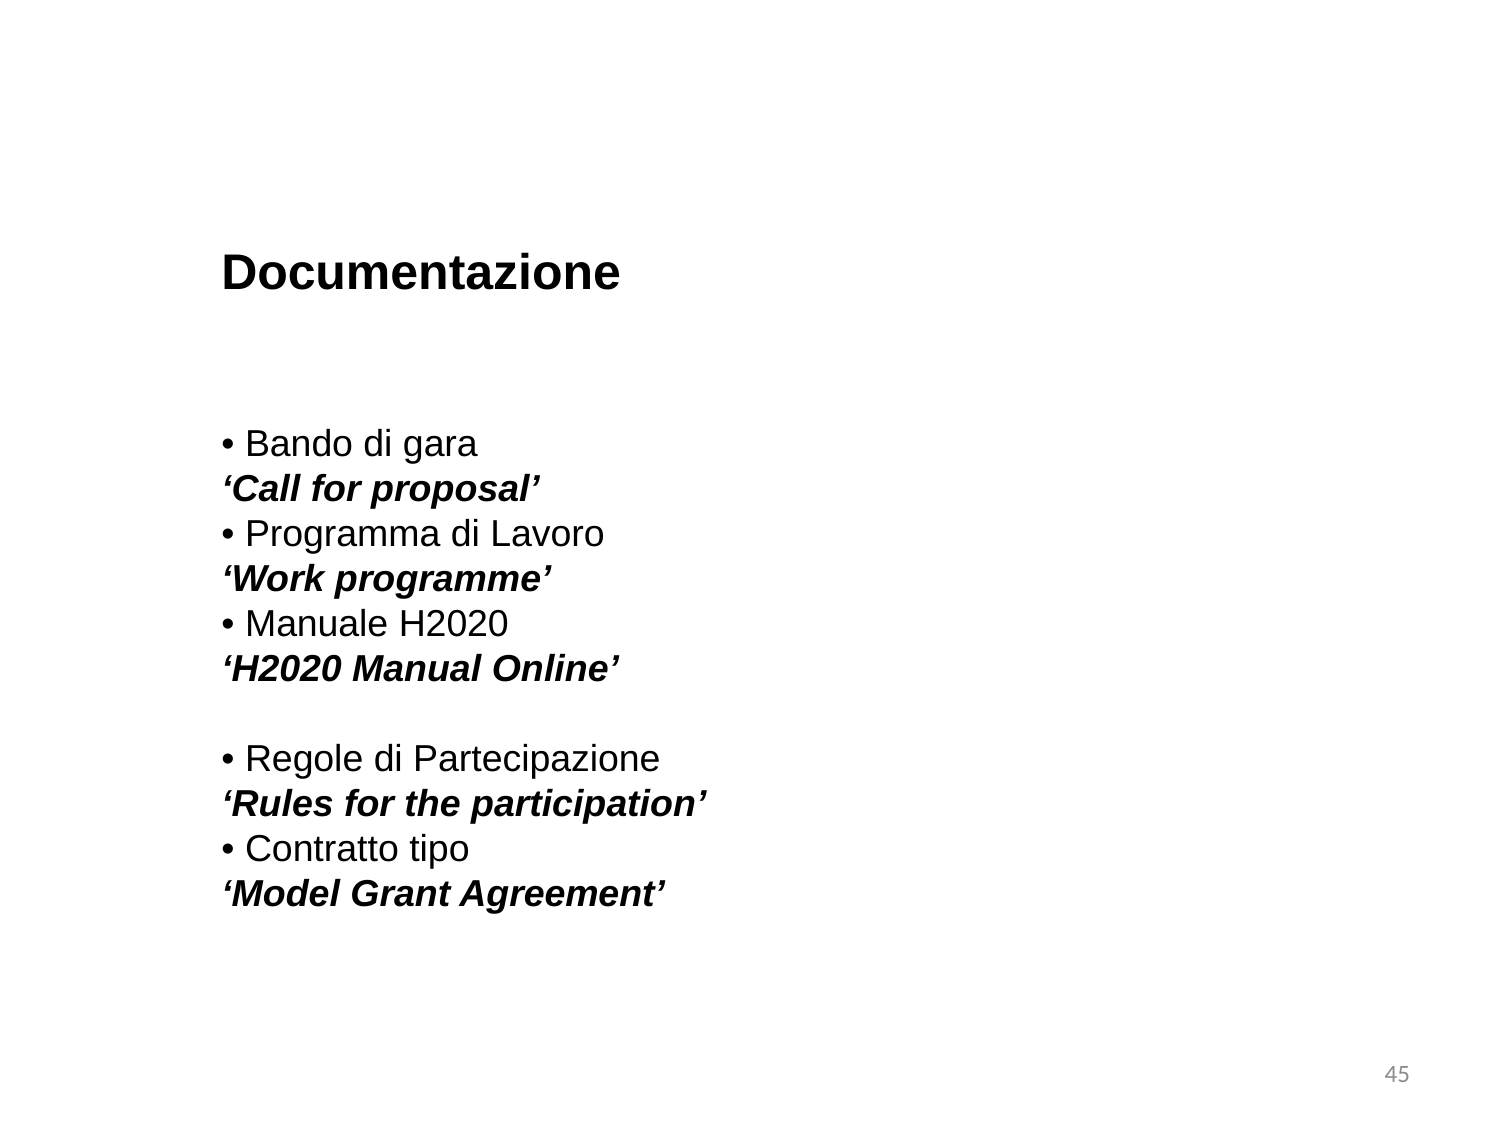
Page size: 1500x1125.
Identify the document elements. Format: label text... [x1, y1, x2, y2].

text_box Documentazione • Bando di gara ‘Call for proposal’ • Programma di Lavoro ‘Work programme’ • Manuale H2020 ‘H2020 Manual Online’ • Regole di Partecipazione ‘Rules for the participation’ • Contratto tipo ‘Model Grant Agreement’ [206, 231, 1258, 922]
slide_number 45 [1074, 1042, 1425, 1103]
